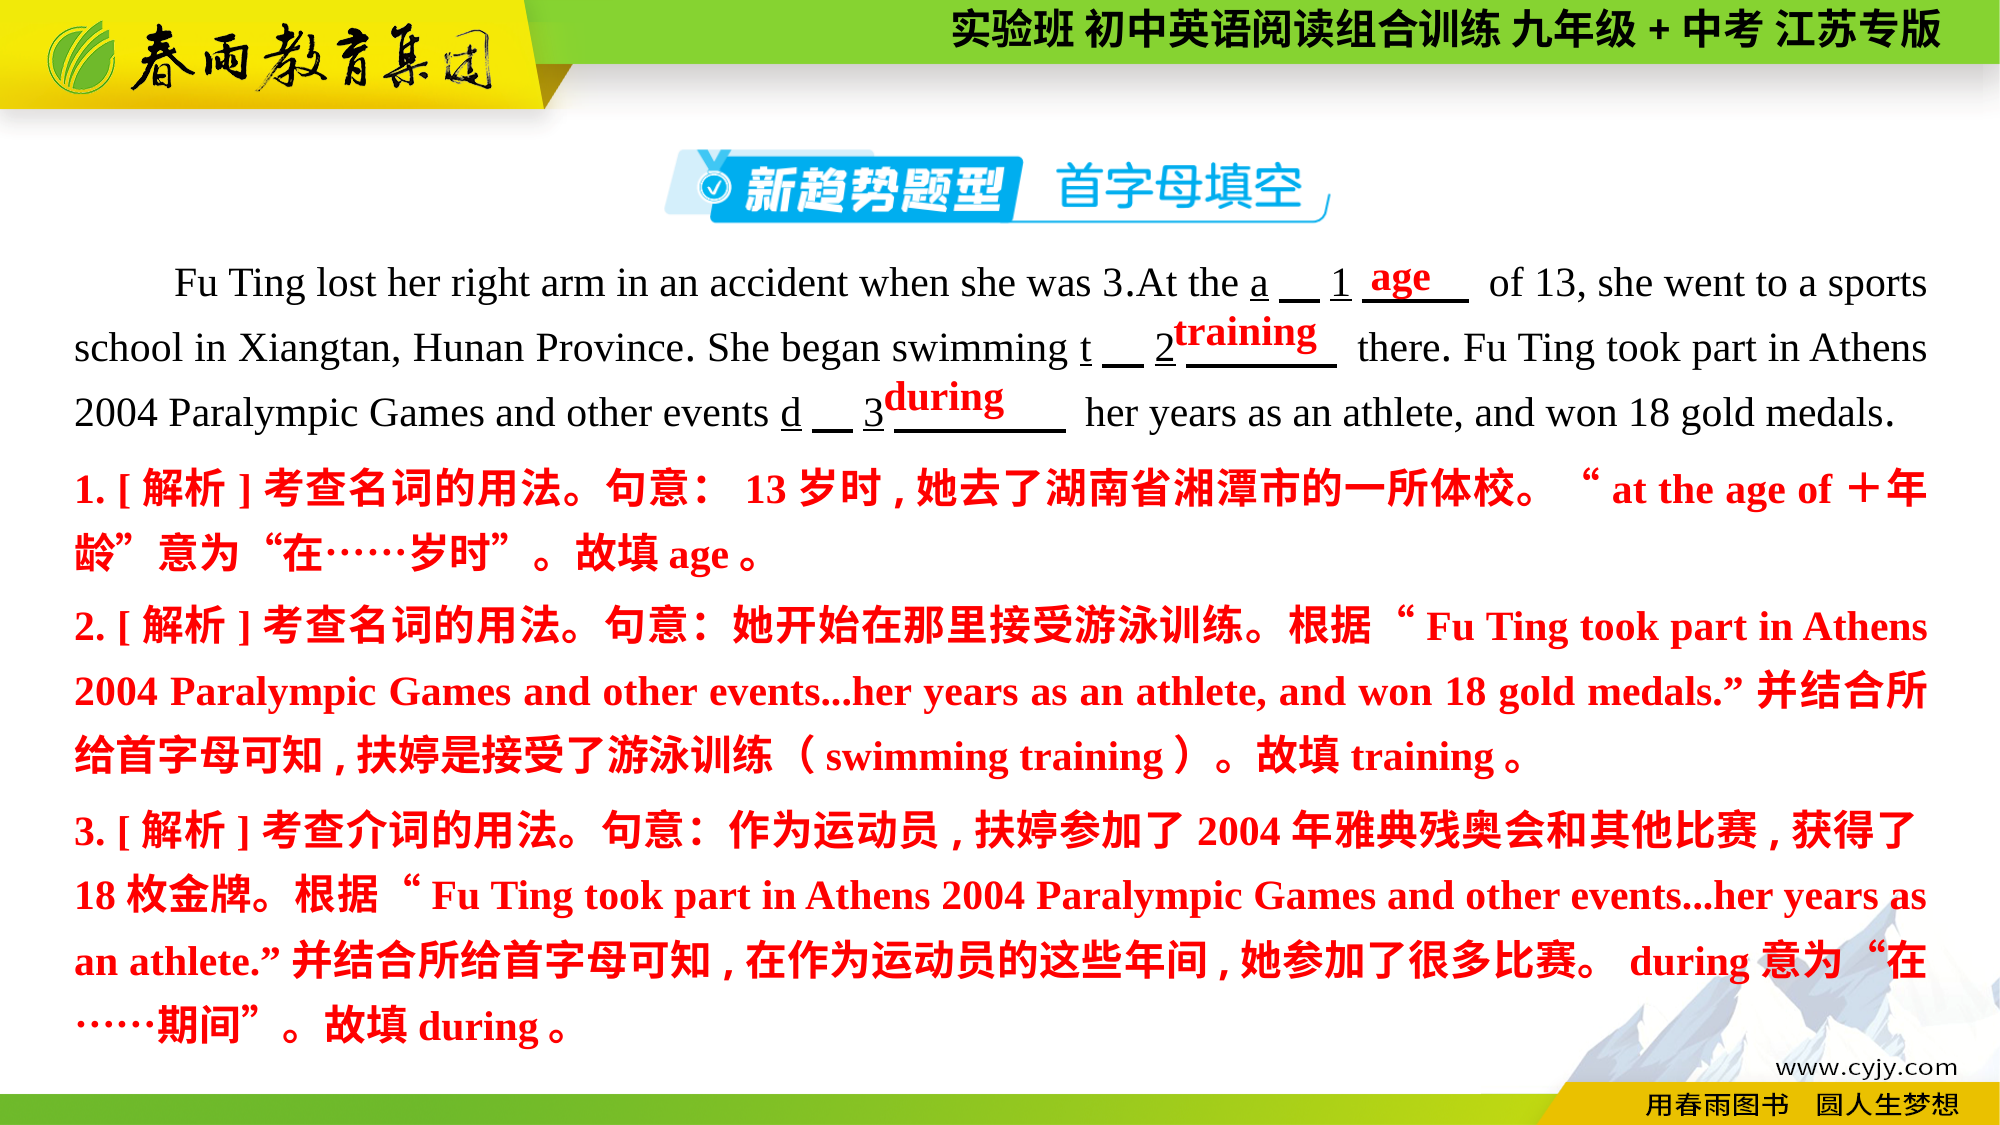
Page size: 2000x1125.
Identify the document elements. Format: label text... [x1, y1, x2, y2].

text_box 2. [解析]考查名词的用法。句意：她开始在那里接受游泳训练。根据“Fu Ting took part in Athens 2004 Paralympic Games and other events...her years as an athlete, and won 18 gold medals.”并结合所给首字母可知,扶婷是接受了游泳训练（swimming training）。故填training。 [59, 576, 1944, 780]
text_box during [868, 361, 1071, 426]
list Fu Ting lost her right arm in an accident when she was 3.At the a 1 of 13, she went to a sports school in Xiangtan, Hunan Province. She began swimming t 2 there. Fu Ting took part in Athens 2004 Paralympic Games and other events d 3 her years as an athlete, and won 18 gold medals. [59, 232, 1944, 439]
text_box 1. [解析]考查名词的用法。句意：13岁时,她去了湖南省湘潭市的一所体校。“at the age of＋年龄”意为“在……岁时”。故填age。 [59, 439, 1944, 576]
text_box age [1355, 226, 1498, 307]
picture [0, 0, 2000, 1125]
text_box 3. [解析]考查介词的用法。句意：作为运动员,扶婷参加了2004年雅典残奥会和其他比赛,获得了18枚金牌。根据“Fu Ting took part in Athens 2004 Paralympic Games and other events...her years as an athlete.”并结合所给首字母可知,在作为运动员的这些年间,她参加了很多比赛。during意为“在……期间”。故填during。 [59, 780, 1944, 1056]
text_box training [1158, 296, 1384, 362]
